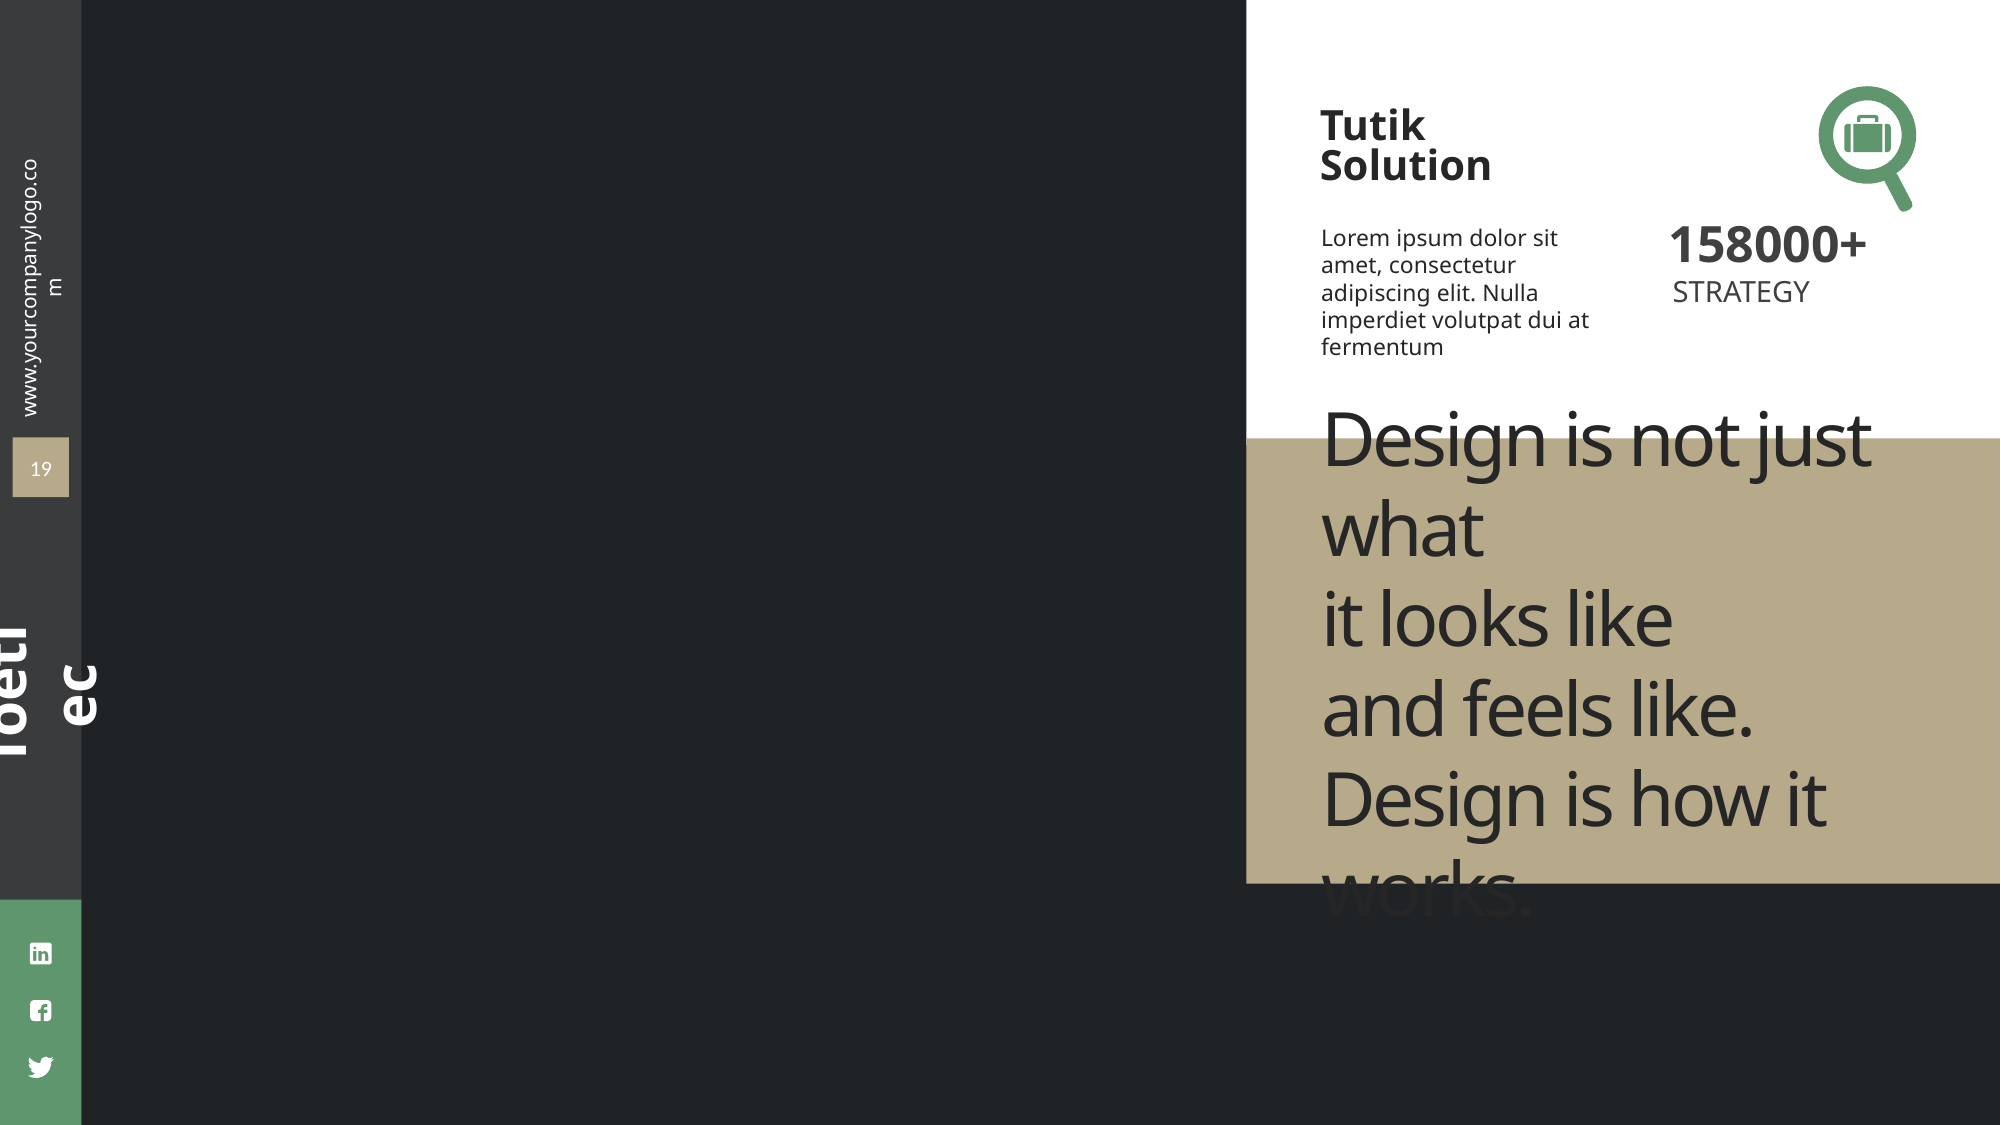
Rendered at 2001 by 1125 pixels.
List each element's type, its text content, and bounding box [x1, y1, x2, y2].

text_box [1818, 86, 1917, 212]
slide_number 19 [12, 437, 69, 498]
picture [81, 0, 2000, 1125]
